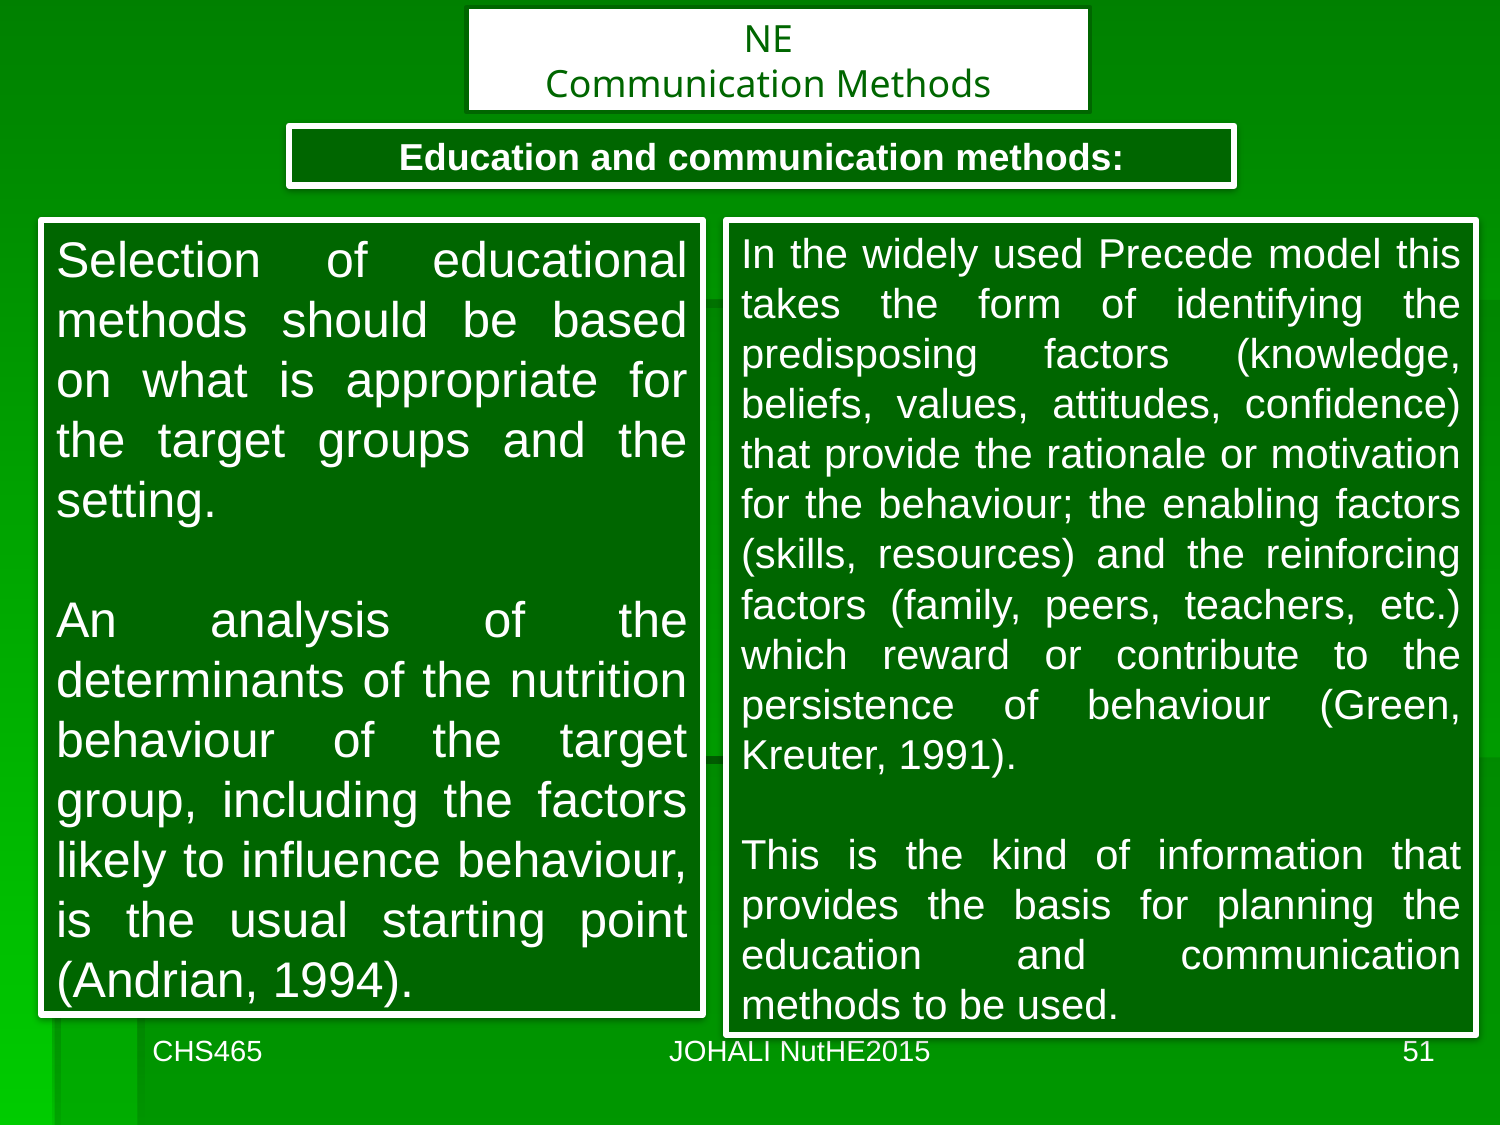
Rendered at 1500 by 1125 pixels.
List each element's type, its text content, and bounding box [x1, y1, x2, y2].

text_box NE Communication Methods [464, 5, 1092, 114]
slide_number CHS465 [137, 1025, 450, 1103]
text_box In the widely used Precede model this takes the form of identifying the predisposing factors (knowledge, beliefs, values, attitudes, confidence) that provide the rationale or motivation for the behaviour; the enabling factors (skills, resources) and the reinforcing factors (family, peers, teachers, etc.) which reward or contribute to the persistence of behaviour (Green, Kreuter, 1991). This is the kind of information that provides the basis for planning the education and communication methods to be used. [723, 217, 1479, 1038]
slide_number 51 [1137, 1045, 1451, 1103]
text_box Education and communication methods: [286, 123, 1237, 189]
footer JOHALI NutHE2015 [562, 1024, 1038, 1103]
text_box Selection of educational methods should be based on what is appropriate for the target groups and the setting. An analysis of the determinants of the nutrition behaviour of the target group, including the factors likely to influence behaviour, is the usual starting point (Andrian, 1994). [38, 217, 706, 1018]
